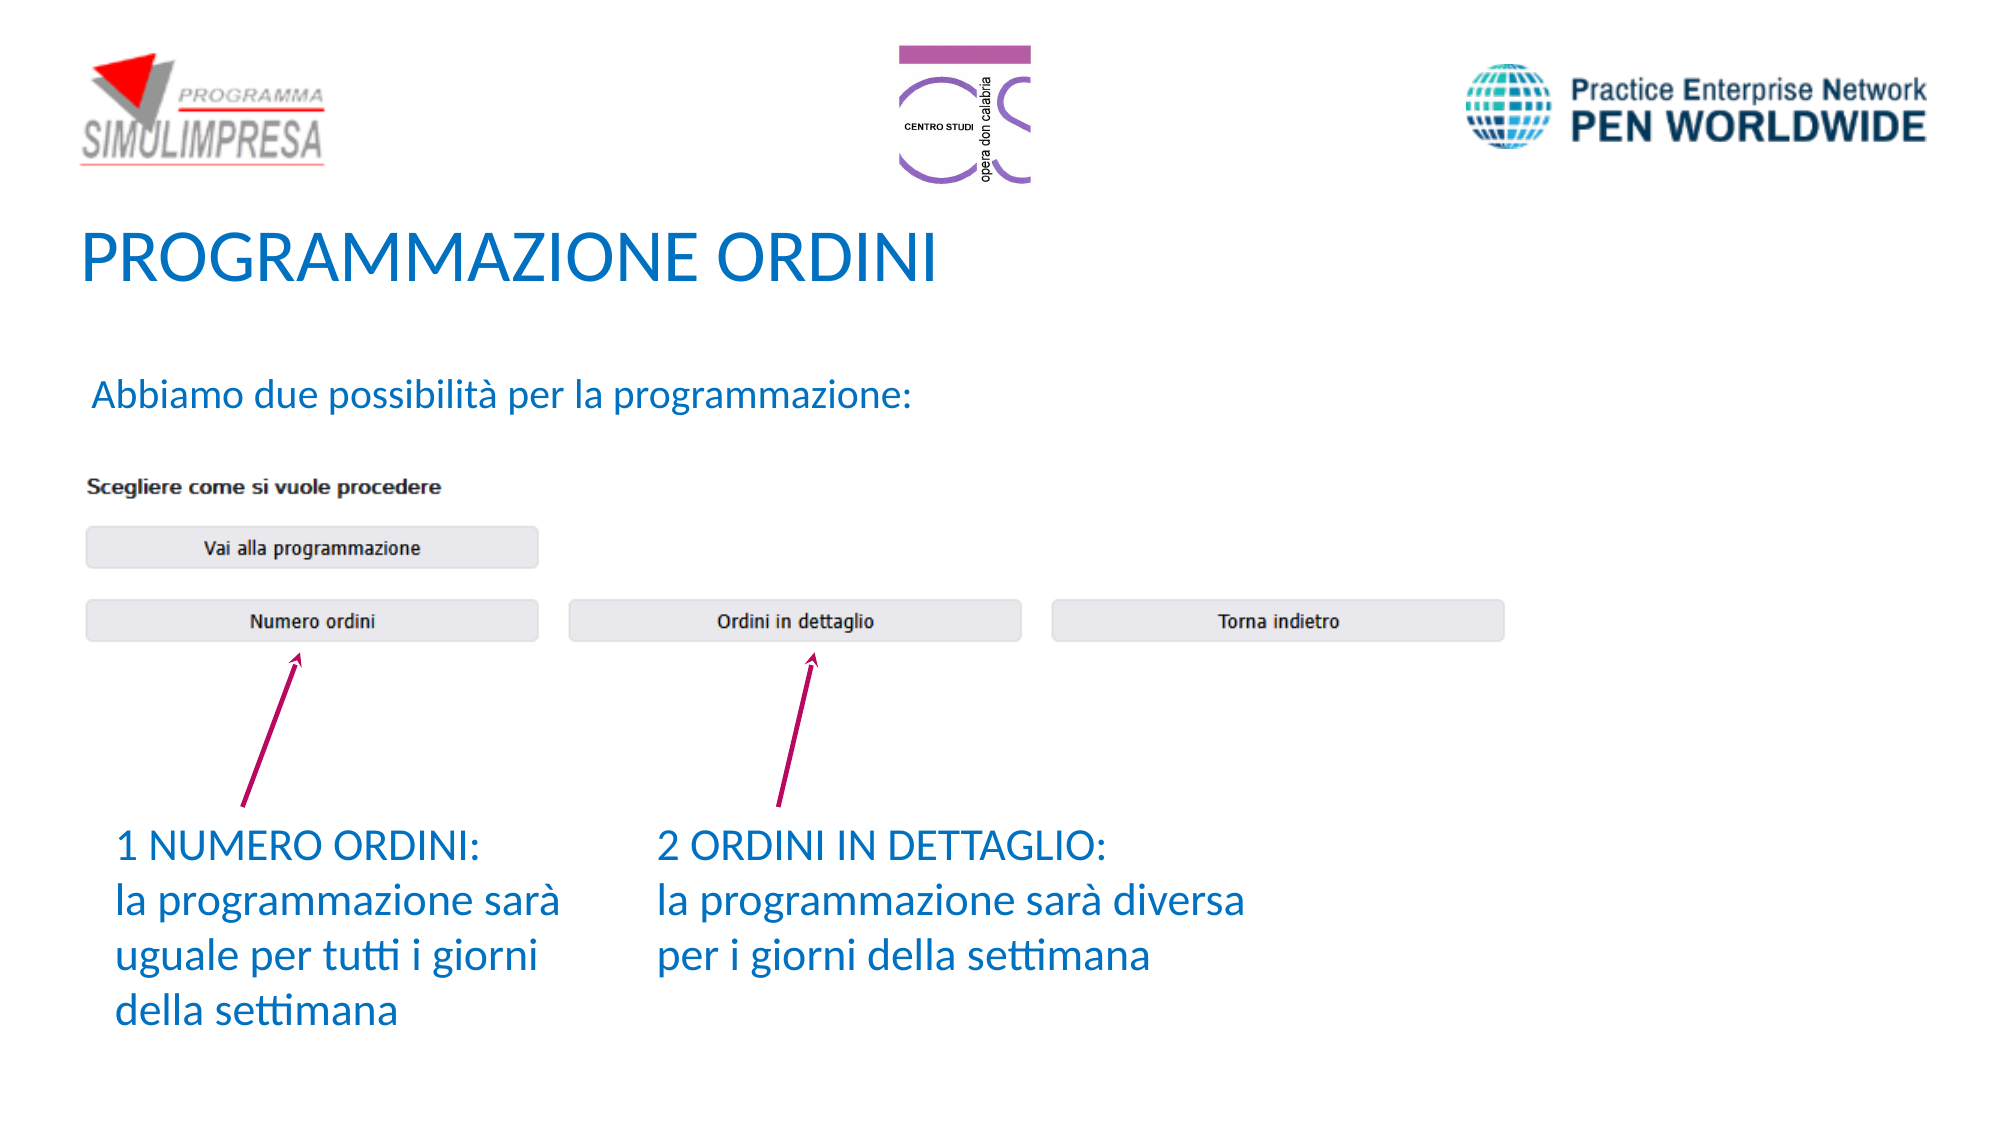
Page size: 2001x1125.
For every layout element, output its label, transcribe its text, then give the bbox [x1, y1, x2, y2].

picture [76, 50, 336, 168]
text_box Abbiamo due possibilità per la programmazione: [76, 358, 1883, 424]
picture [50, 424, 1538, 845]
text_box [242, 652, 301, 808]
picture [1466, 64, 1927, 149]
text_box 2 ORDINI IN DETTAGLIO: la programmazione sarà diversa per i giorni della settimana [641, 853, 1282, 987]
text_box 1 NUMERO ORDINI: la programmazione sarà uguale per tutti i giorni della settimana [99, 853, 588, 1042]
subtitle PROGRAMMAZIONE ORDINI [65, 209, 1927, 327]
picture [896, 42, 1034, 188]
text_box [777, 652, 815, 808]
